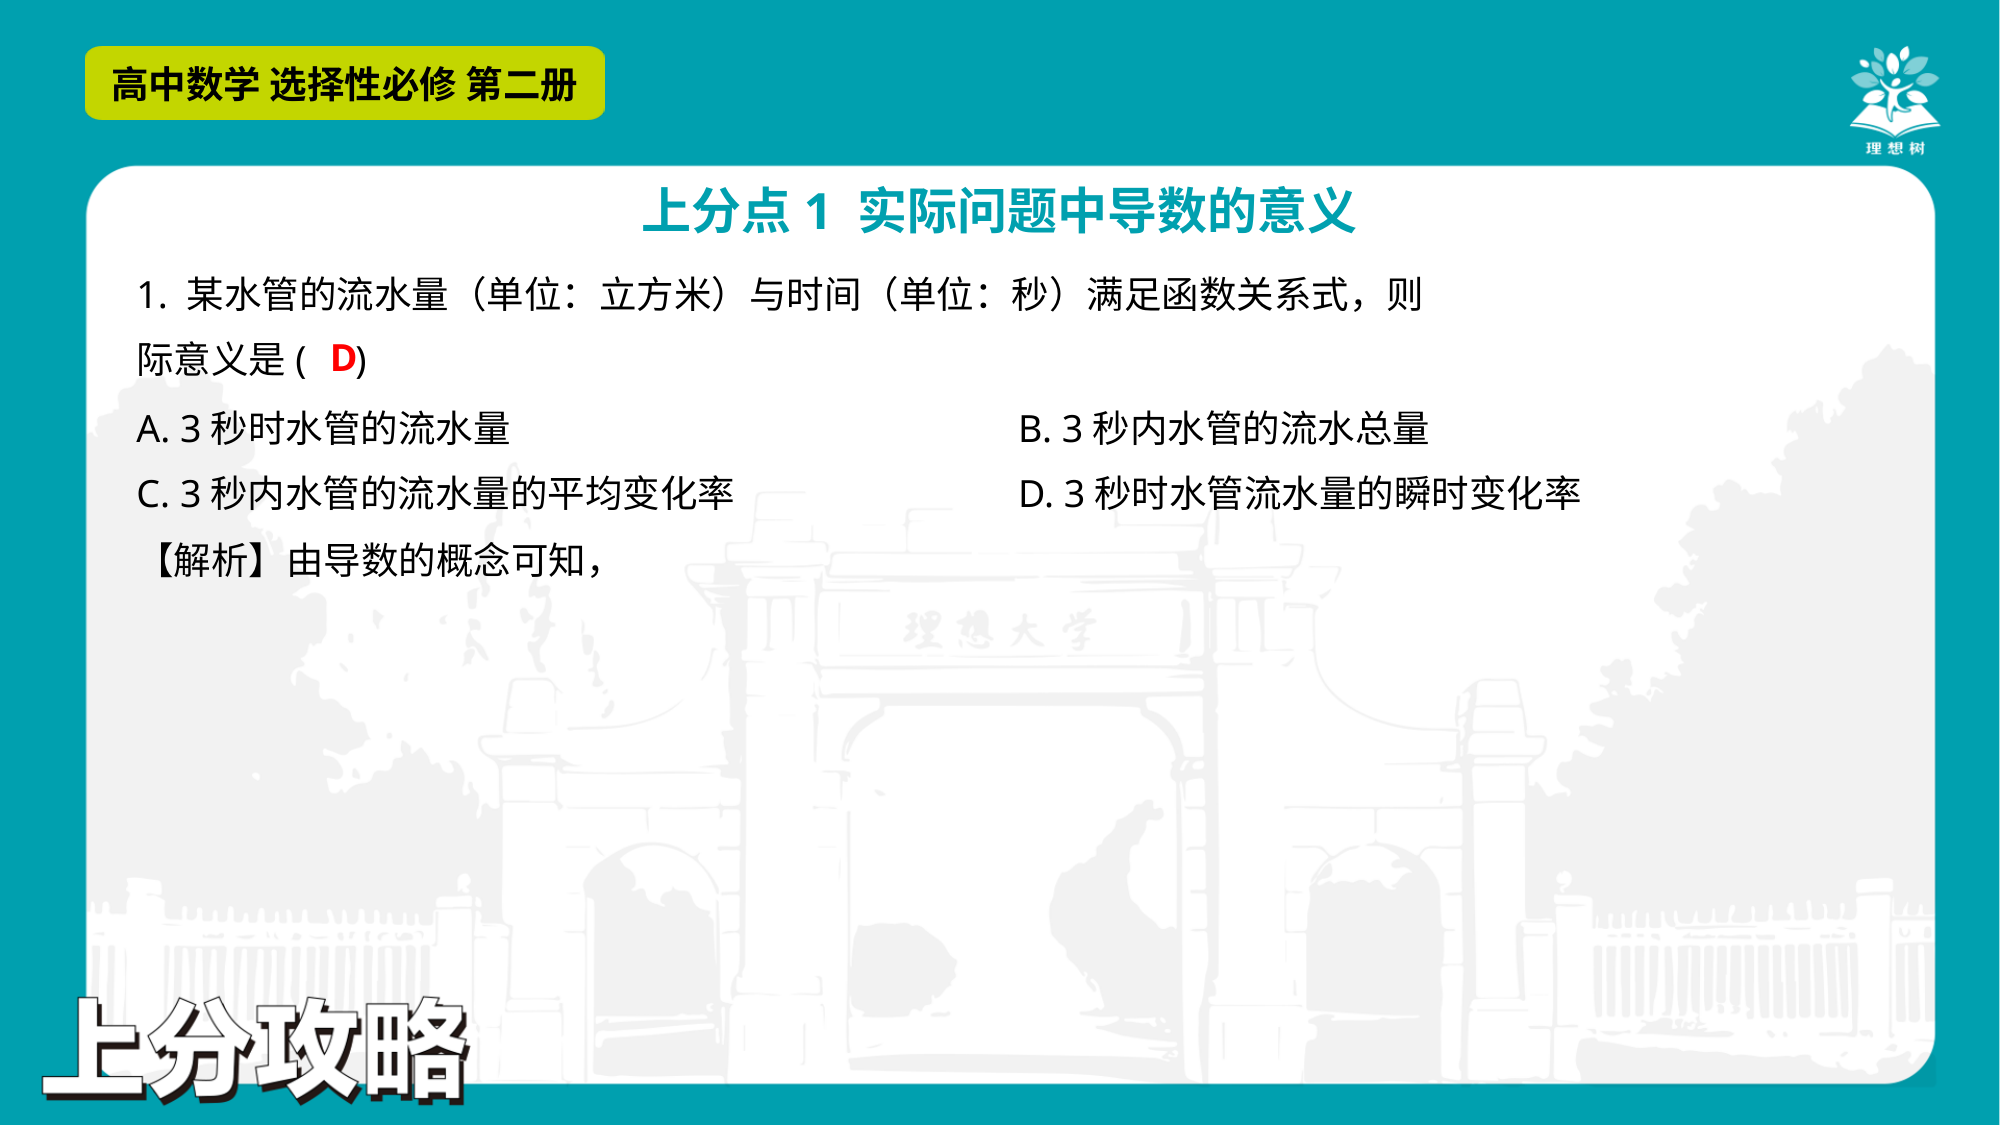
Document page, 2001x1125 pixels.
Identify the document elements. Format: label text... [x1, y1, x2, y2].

text_box D [316, 314, 371, 373]
text_box A. 3秒时水管的流水量 B. 3秒内水管的流水总量 C. 3秒内水管的流水量的平均变化率 D. 3秒时水管流水量的瞬时变化率 [136, 381, 1865, 508]
picture [0, 0, 2000, 1125]
